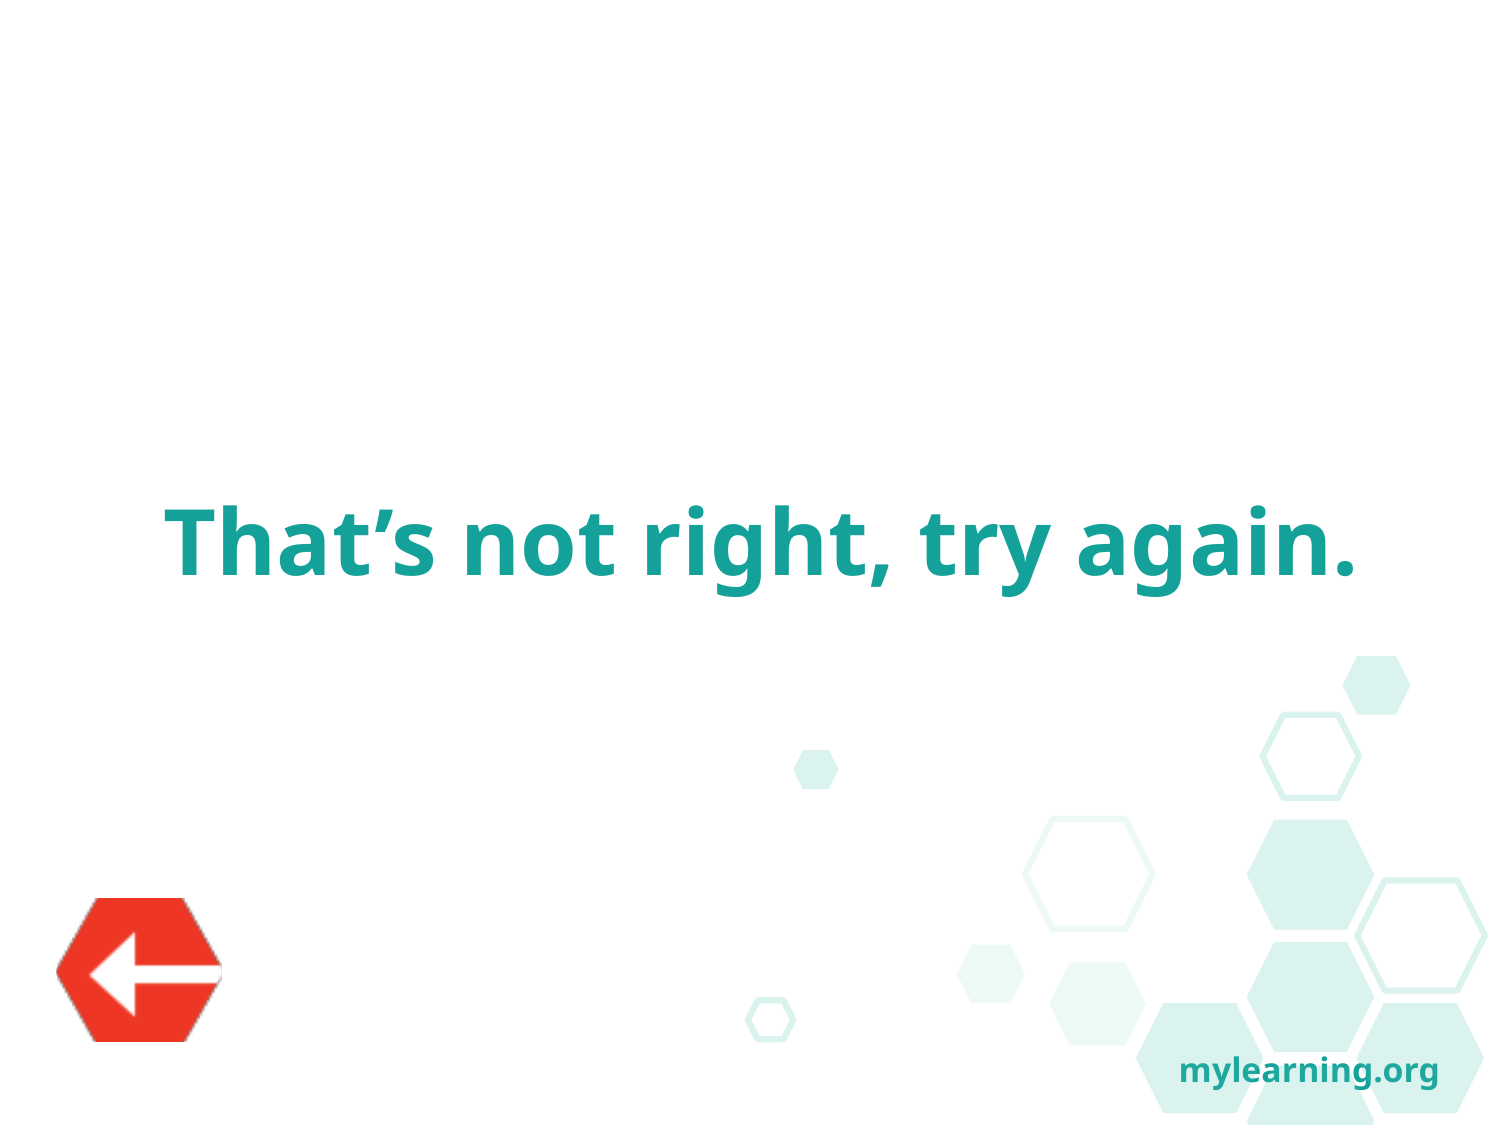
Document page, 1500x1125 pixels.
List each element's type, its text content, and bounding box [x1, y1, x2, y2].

text_box That’s not right, try again. [11, 483, 1500, 594]
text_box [747, 655, 1486, 1125]
picture [56, 898, 223, 1042]
